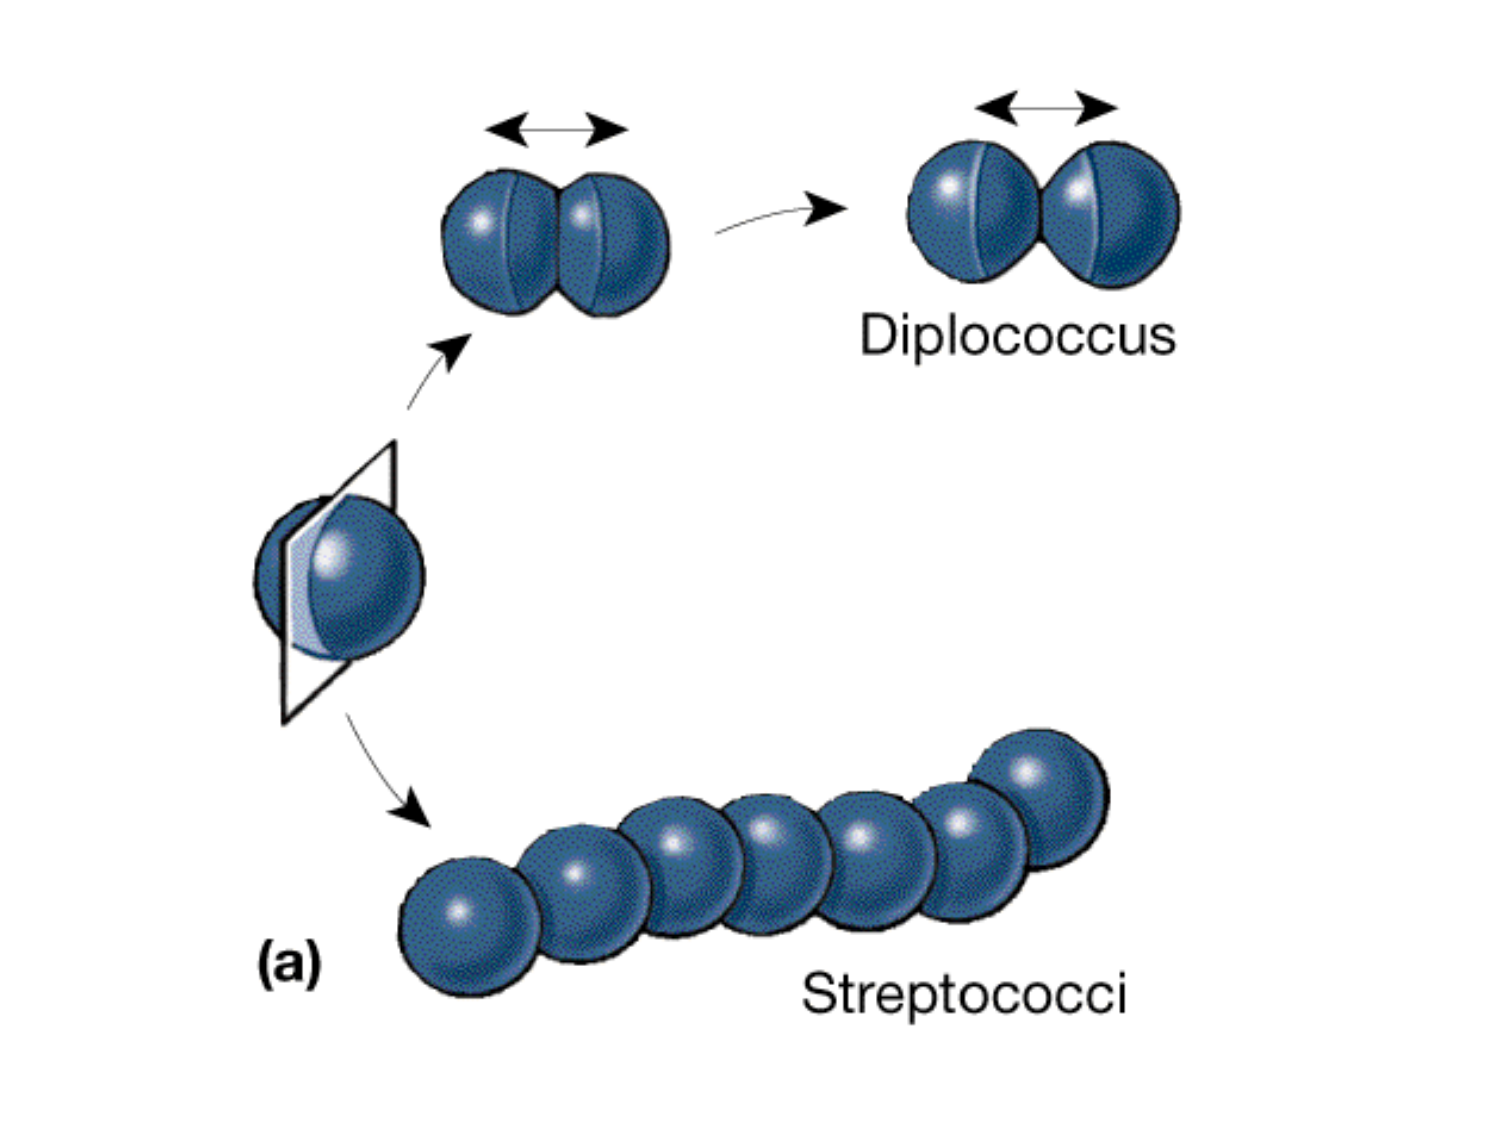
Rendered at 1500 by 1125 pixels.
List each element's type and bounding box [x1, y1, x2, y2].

picture [29, 81, 1459, 1036]
